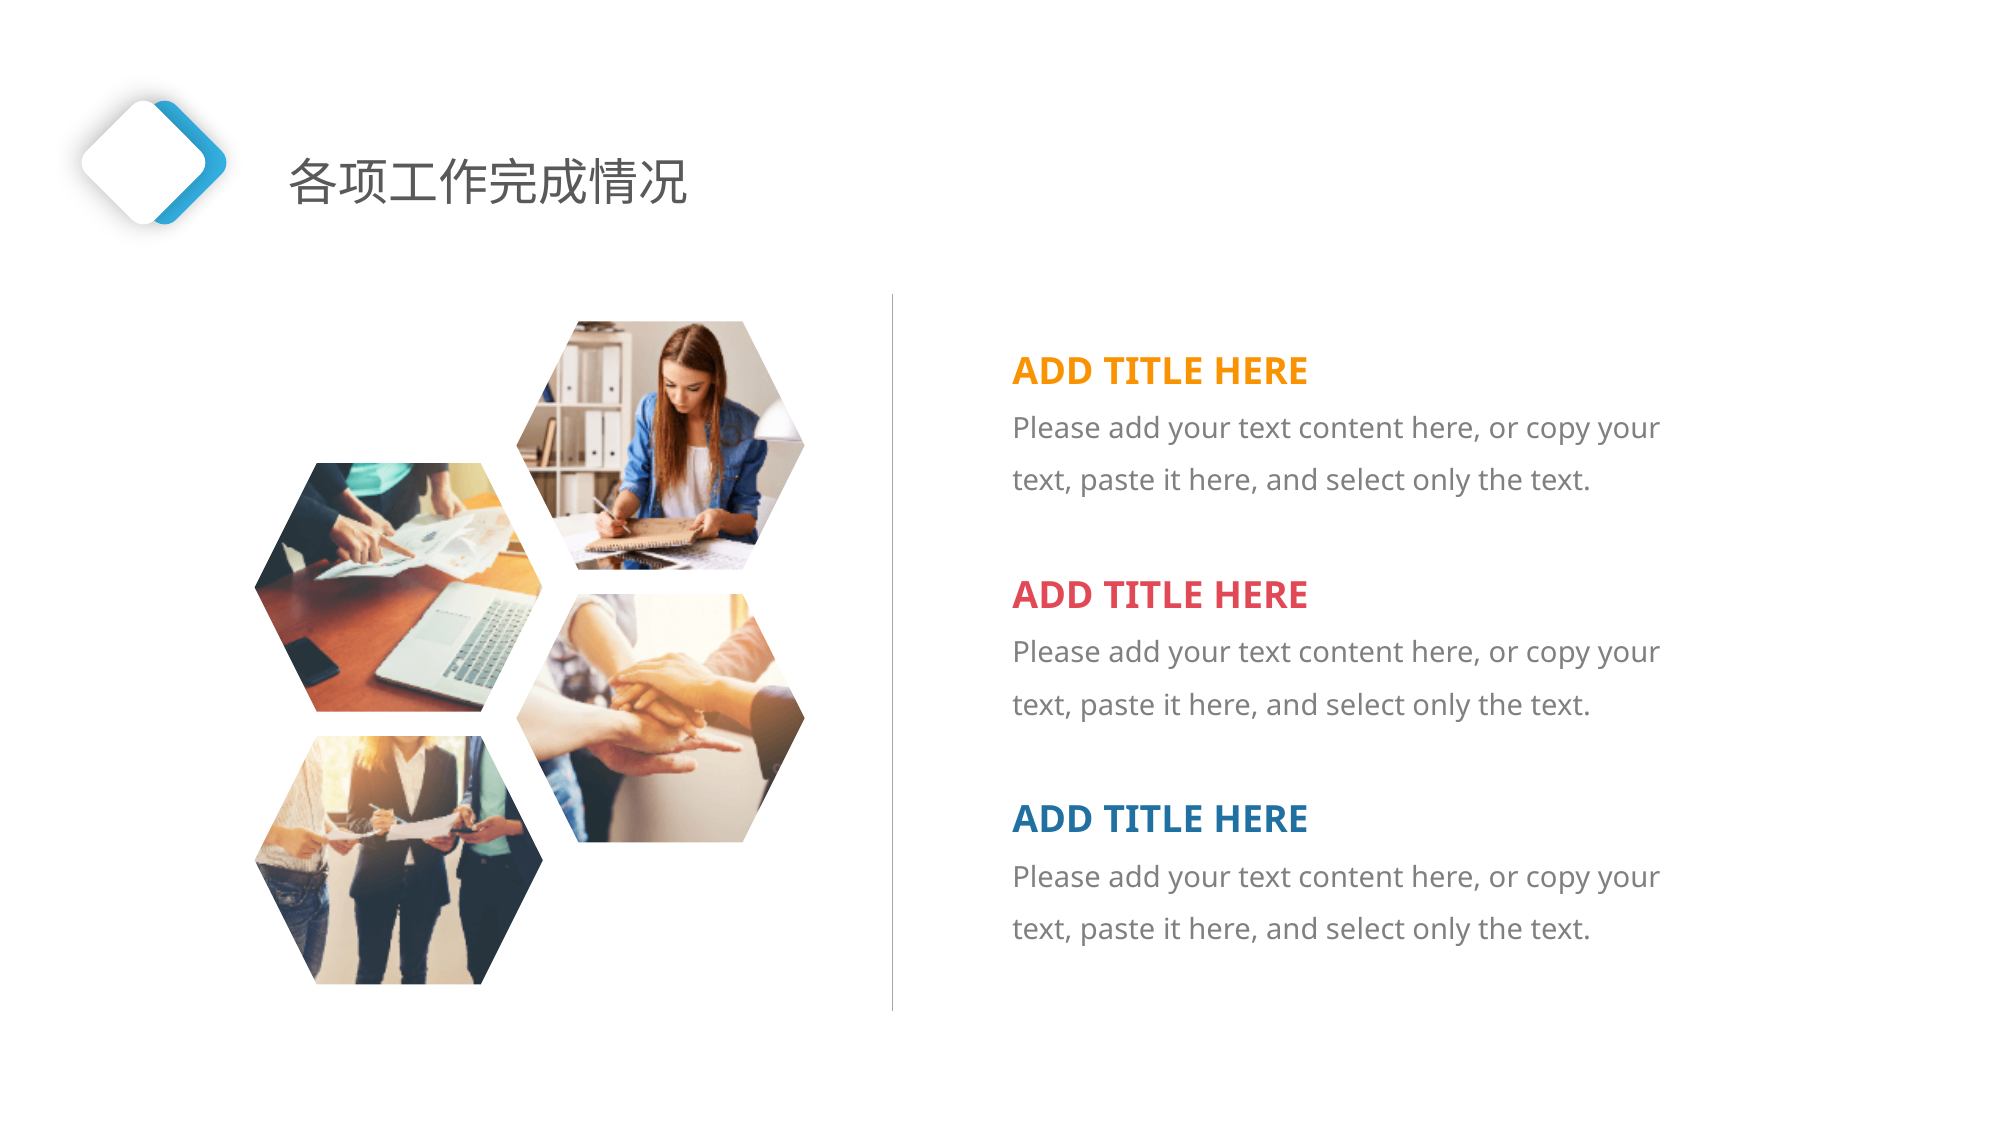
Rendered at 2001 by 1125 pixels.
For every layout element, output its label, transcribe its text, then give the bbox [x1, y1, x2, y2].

text_box [80, 99, 207, 226]
text_box [515, 320, 806, 571]
text_box 各项工作完成情况 [273, 113, 828, 219]
text_box [515, 593, 806, 844]
text_box [253, 734, 544, 986]
text_box [215, 142, 228, 183]
text_box ADD TITLE HERE Please add your text content here, or copy your text, paste it here, and select only the text. [997, 765, 1742, 953]
text_box [253, 462, 544, 713]
text_box ADD TITLE HERE Please add your text content here, or copy your text, paste it here, and select only the text. [997, 316, 1742, 504]
text_box ADD TITLE HERE Please add your text content here, or copy your text, paste it here, and select only the text. [997, 541, 1742, 729]
